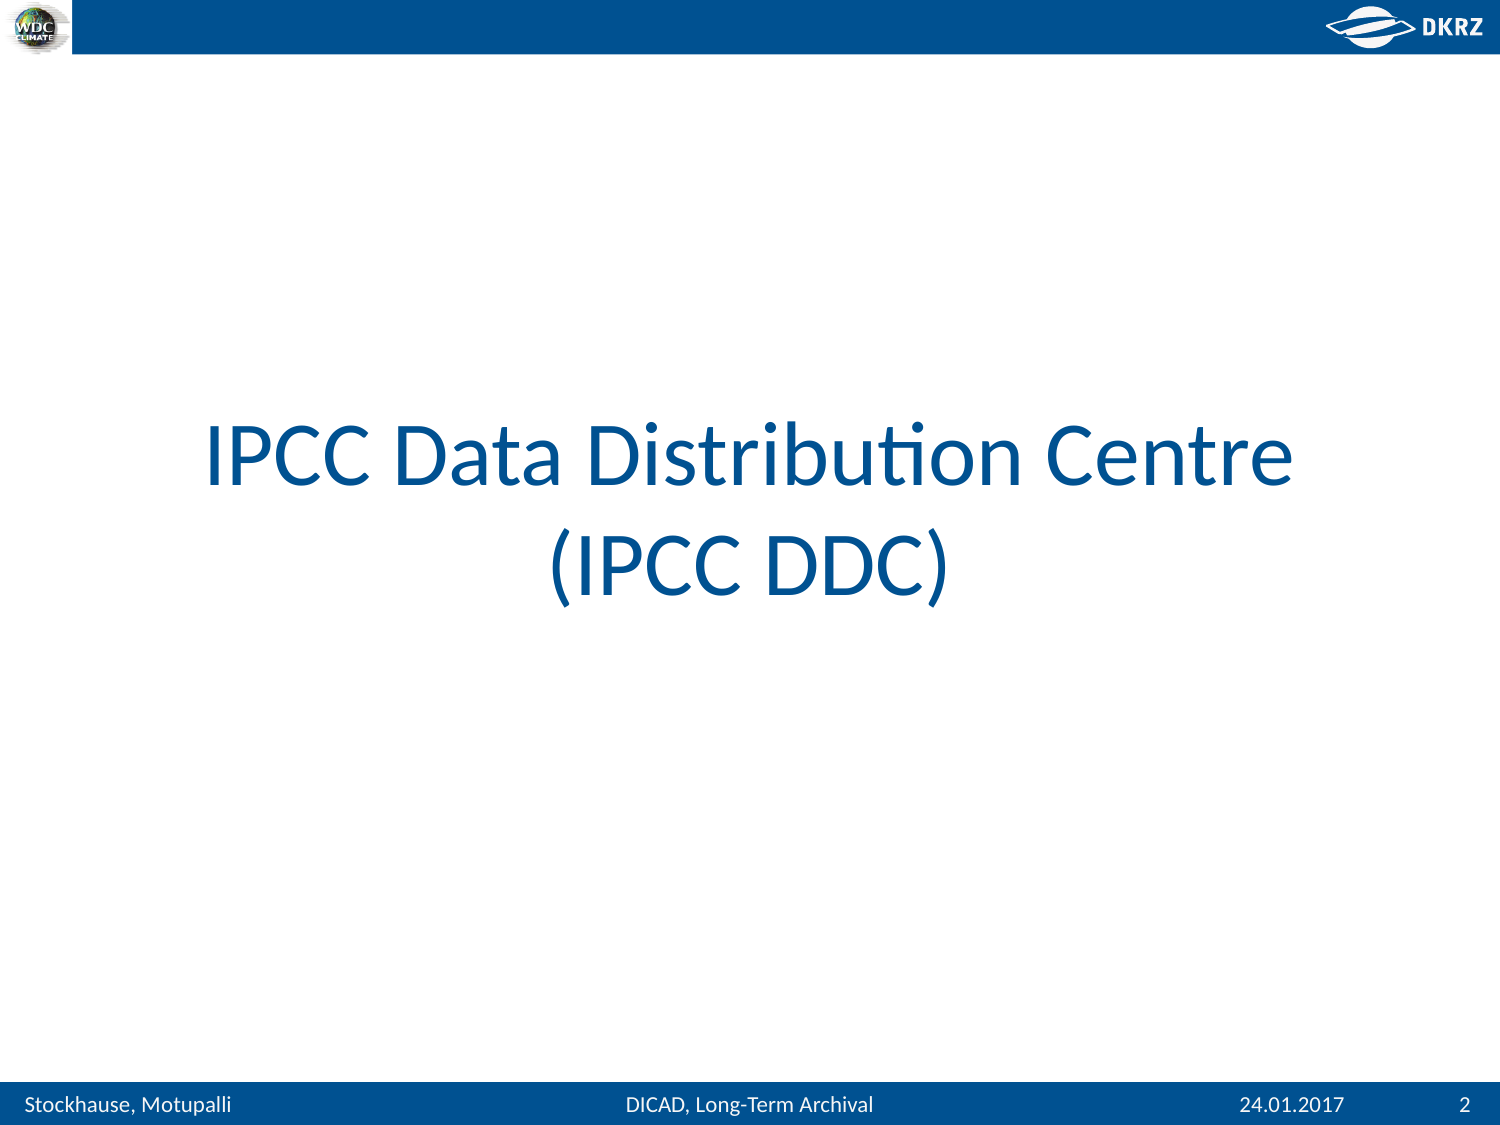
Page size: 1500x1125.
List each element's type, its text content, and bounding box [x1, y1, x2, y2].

list IPCC Data Distribution Centre (IPCC DDC) [75, 137, 1425, 870]
slide_number 2 [1376, 1082, 1500, 1125]
footer DICAD, Long-Term Archival [335, 1082, 1165, 1125]
picture [0, 0, 73, 56]
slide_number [1187, 1082, 1360, 1125]
